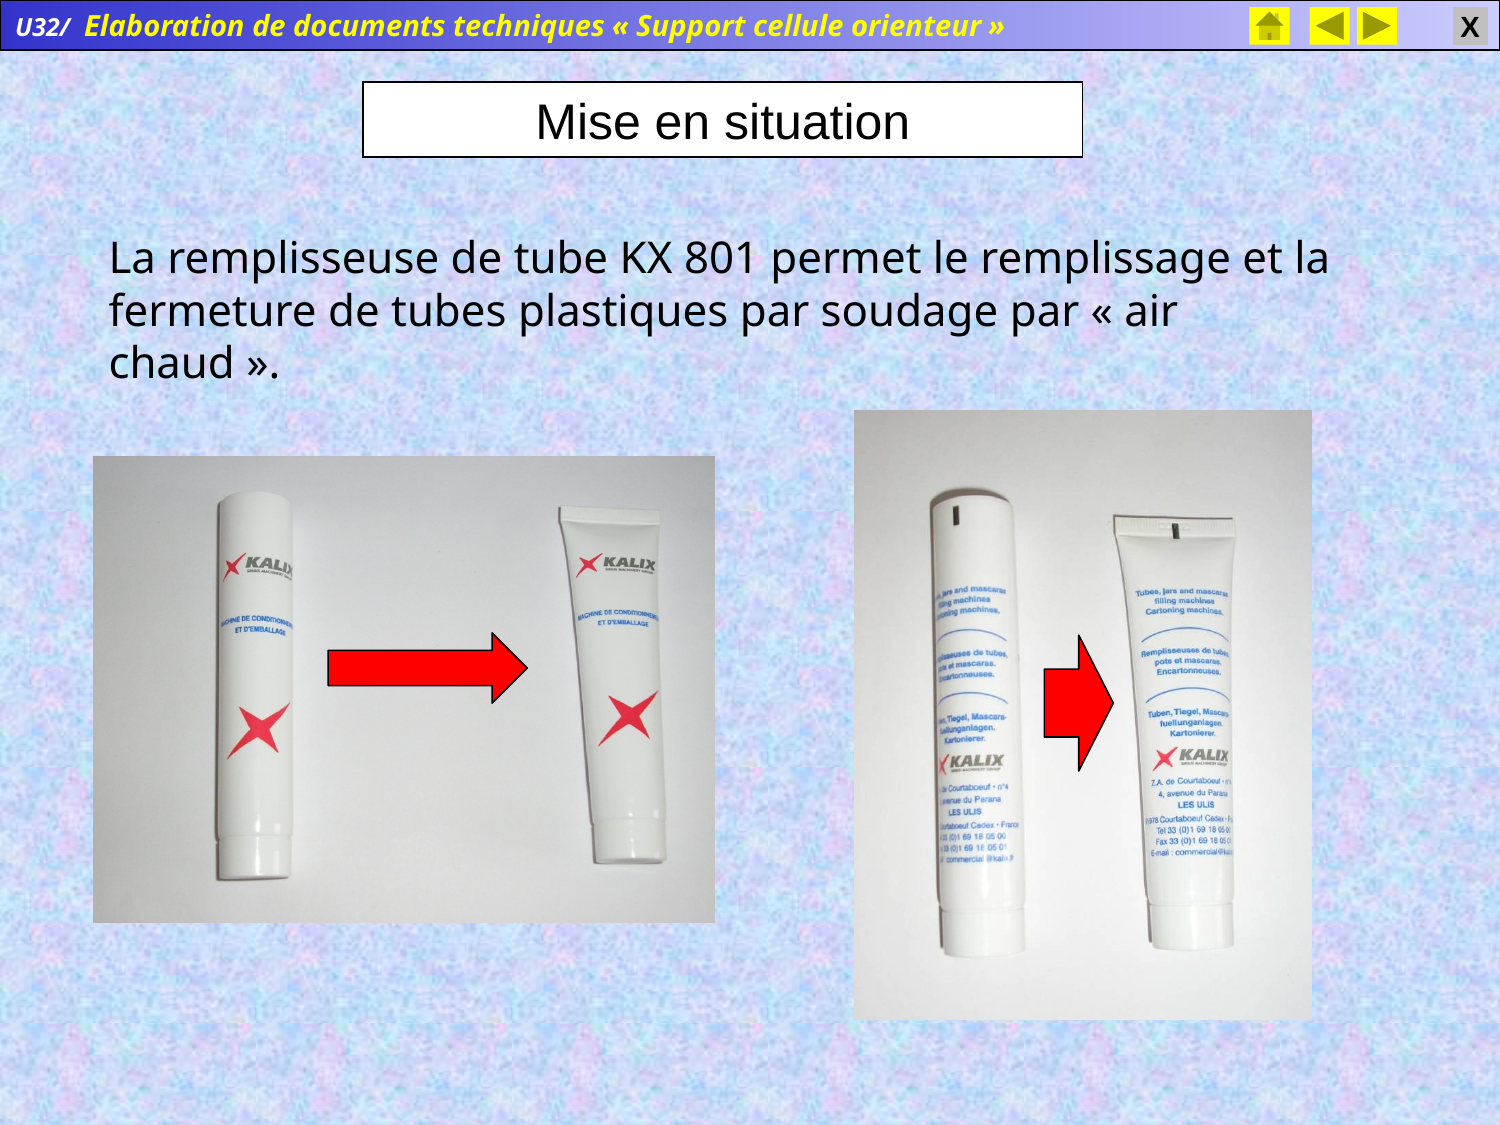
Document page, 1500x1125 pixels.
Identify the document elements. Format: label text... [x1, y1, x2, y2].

picture [0, 51, 1500, 1125]
text_box [1249, 7, 1290, 45]
text_box [1309, 7, 1350, 45]
text_box [1356, 7, 1397, 45]
text_box La remplisseuse de tube KX 801 permet le remplissage et la fermeture de tubes plastiques par soudage par « air chaud ». [93, 222, 1357, 395]
text_box Mise en situation [363, 81, 1083, 157]
